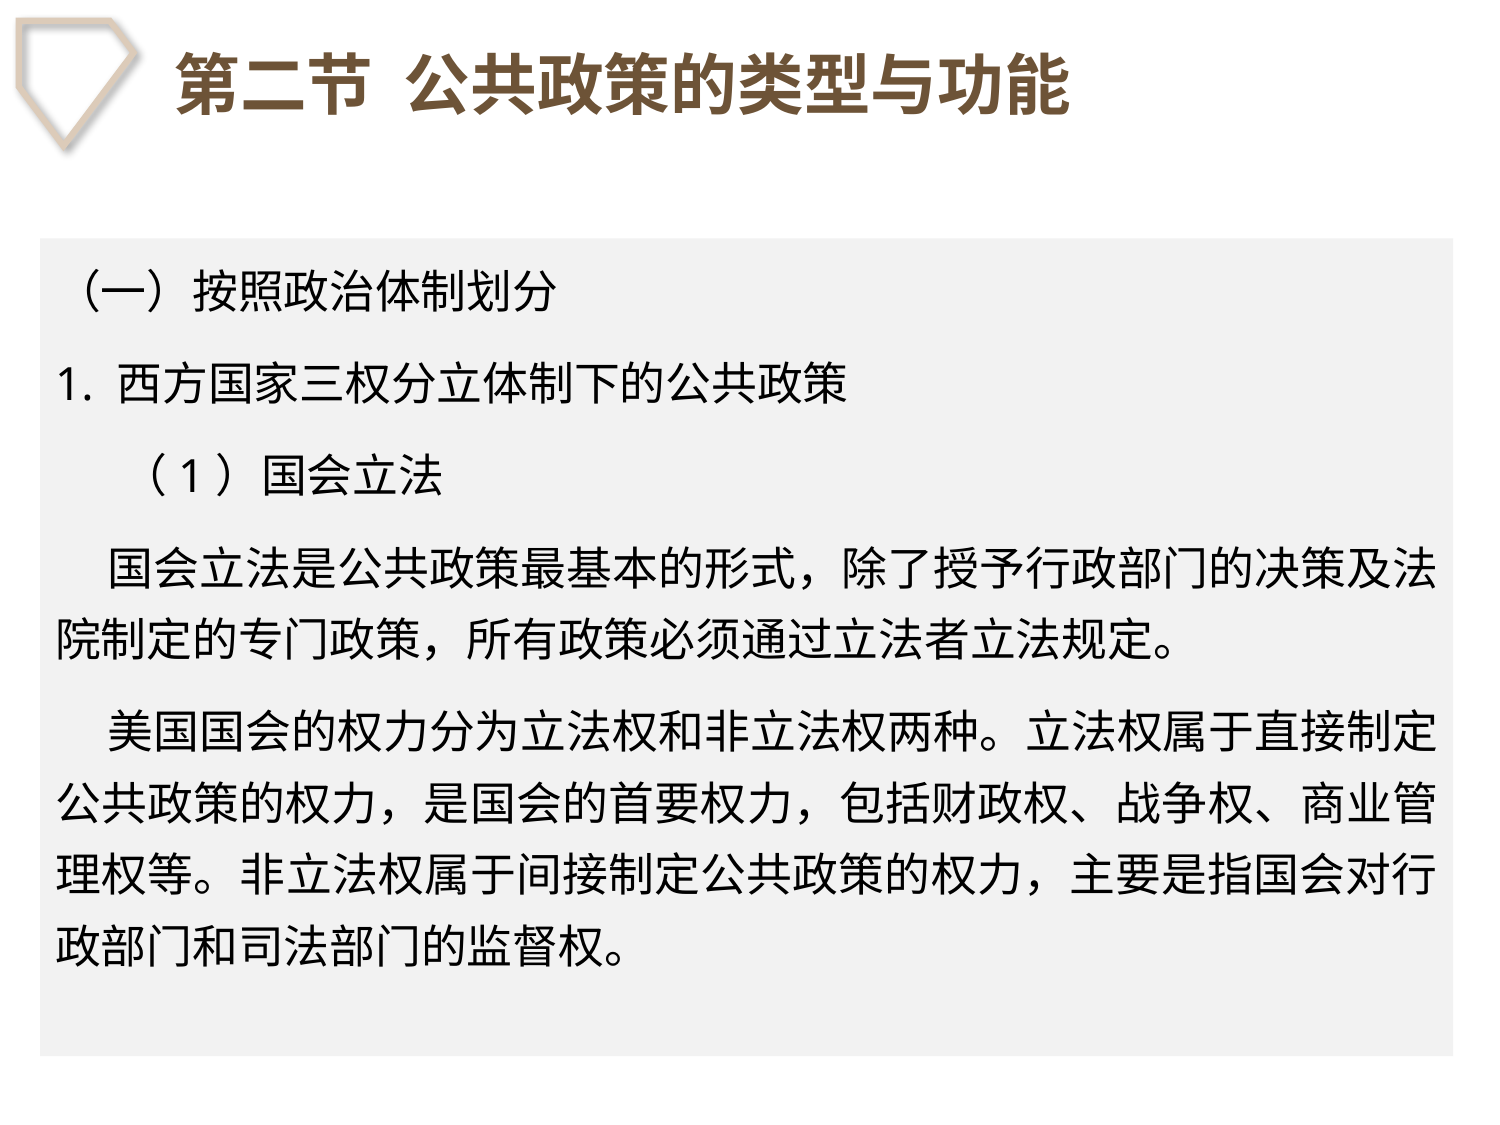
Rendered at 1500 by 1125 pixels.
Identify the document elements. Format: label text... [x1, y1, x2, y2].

title 第二节 公共政策的类型与功能 [158, 18, 1456, 159]
list （一）按照政治体制划分 1. 西方国家三权分立体制下的公共政策 （1）国会立法 国会立法是公共政策最基本的形式，除了授予行政部门的决策及法院制定的专门政策，所有政策必须通过立法者立法规定。 美国国会的权力分为立法权和非立法权两种。立法权属于直接制定公共政策的权力，是国会的首要权力，包括财政权、战争权、商业管理权等。非立法权属于间接制定公共政策的权力，主要是指国会对行政部门和司法部门的监督权。 [40, 238, 1454, 1057]
